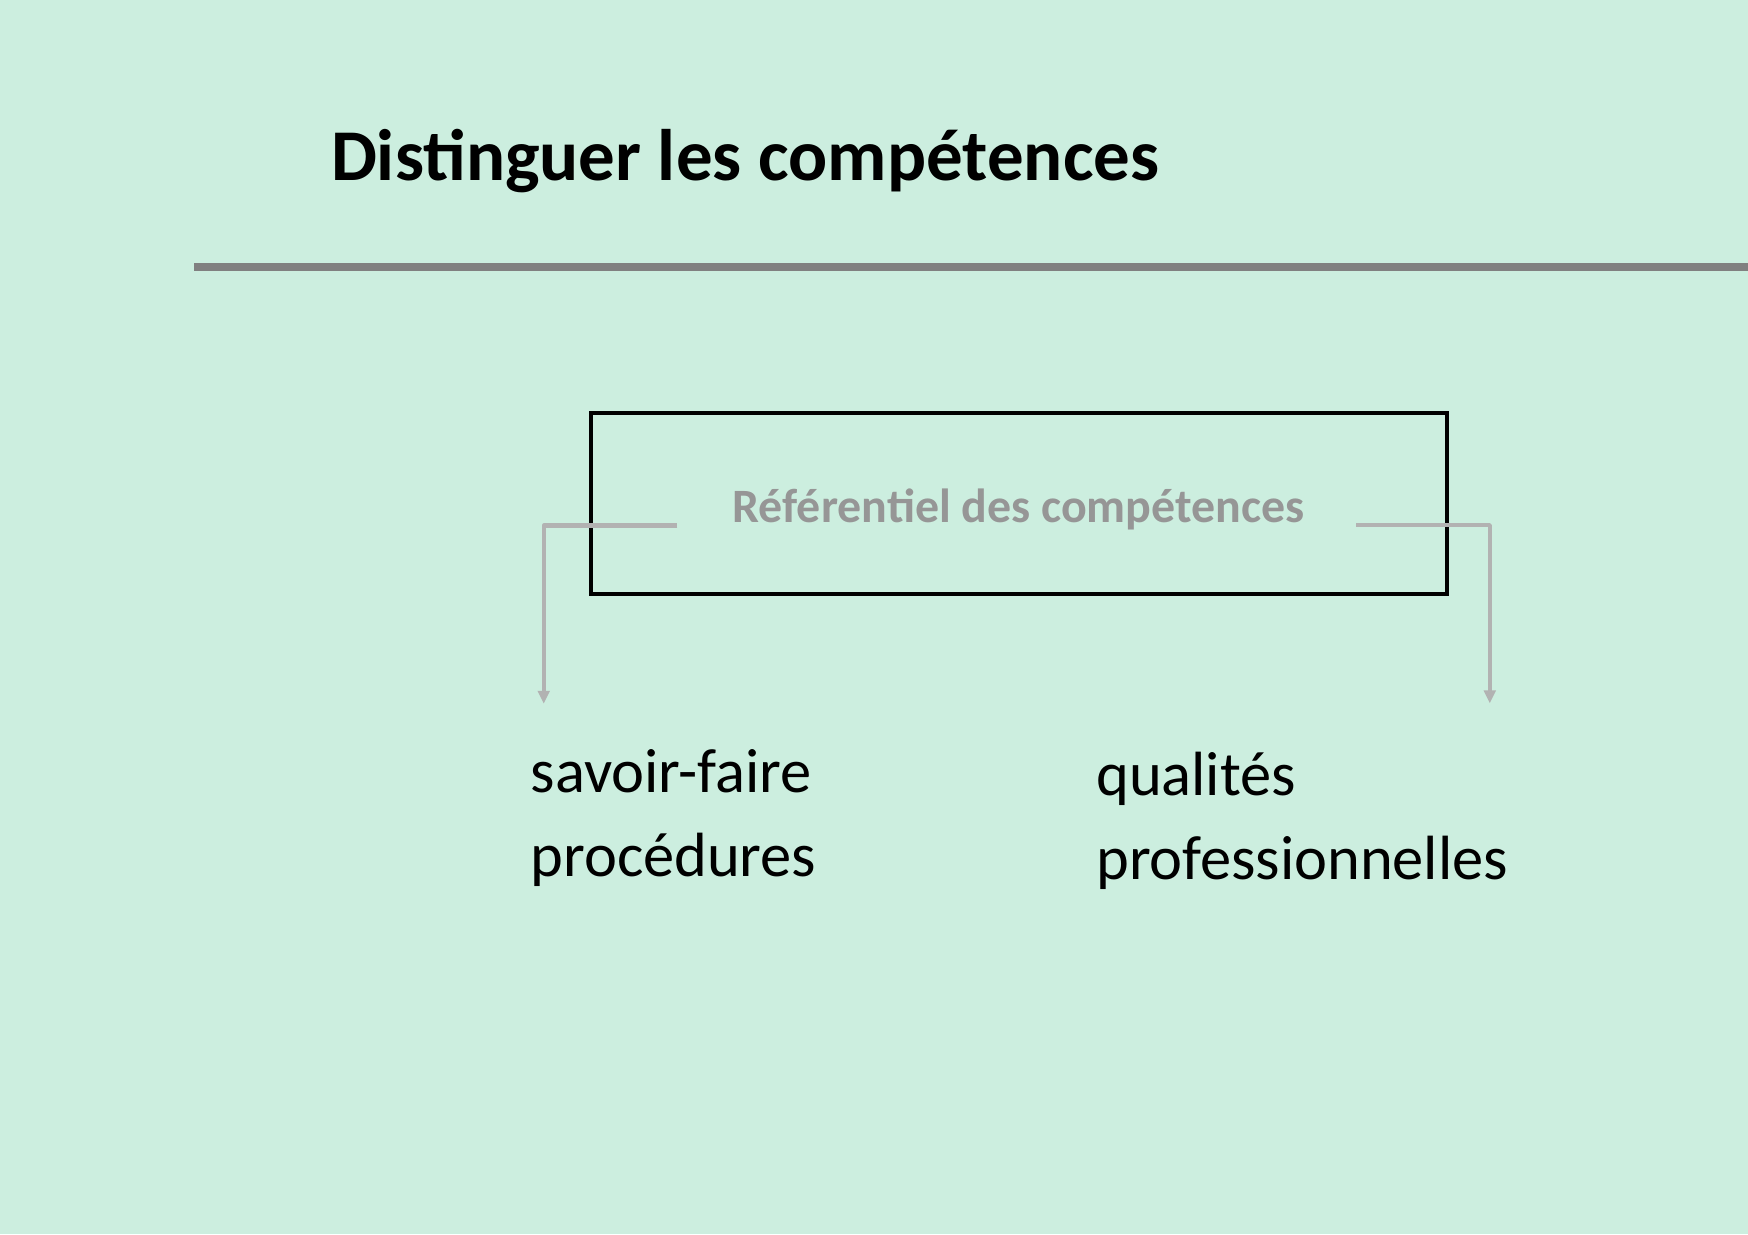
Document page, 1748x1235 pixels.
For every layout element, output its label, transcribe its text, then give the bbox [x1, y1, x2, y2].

text_box [537, 525, 678, 704]
text_box qualités professionnelles [1096, 732, 1509, 892]
text_box [195, 264, 1748, 271]
text_box savoir-faire procédures [530, 729, 817, 890]
text_box Distinguer les compétences [331, 107, 1570, 196]
text_box Référentiel des compétences [590, 413, 1448, 594]
text_box [1356, 525, 1496, 704]
